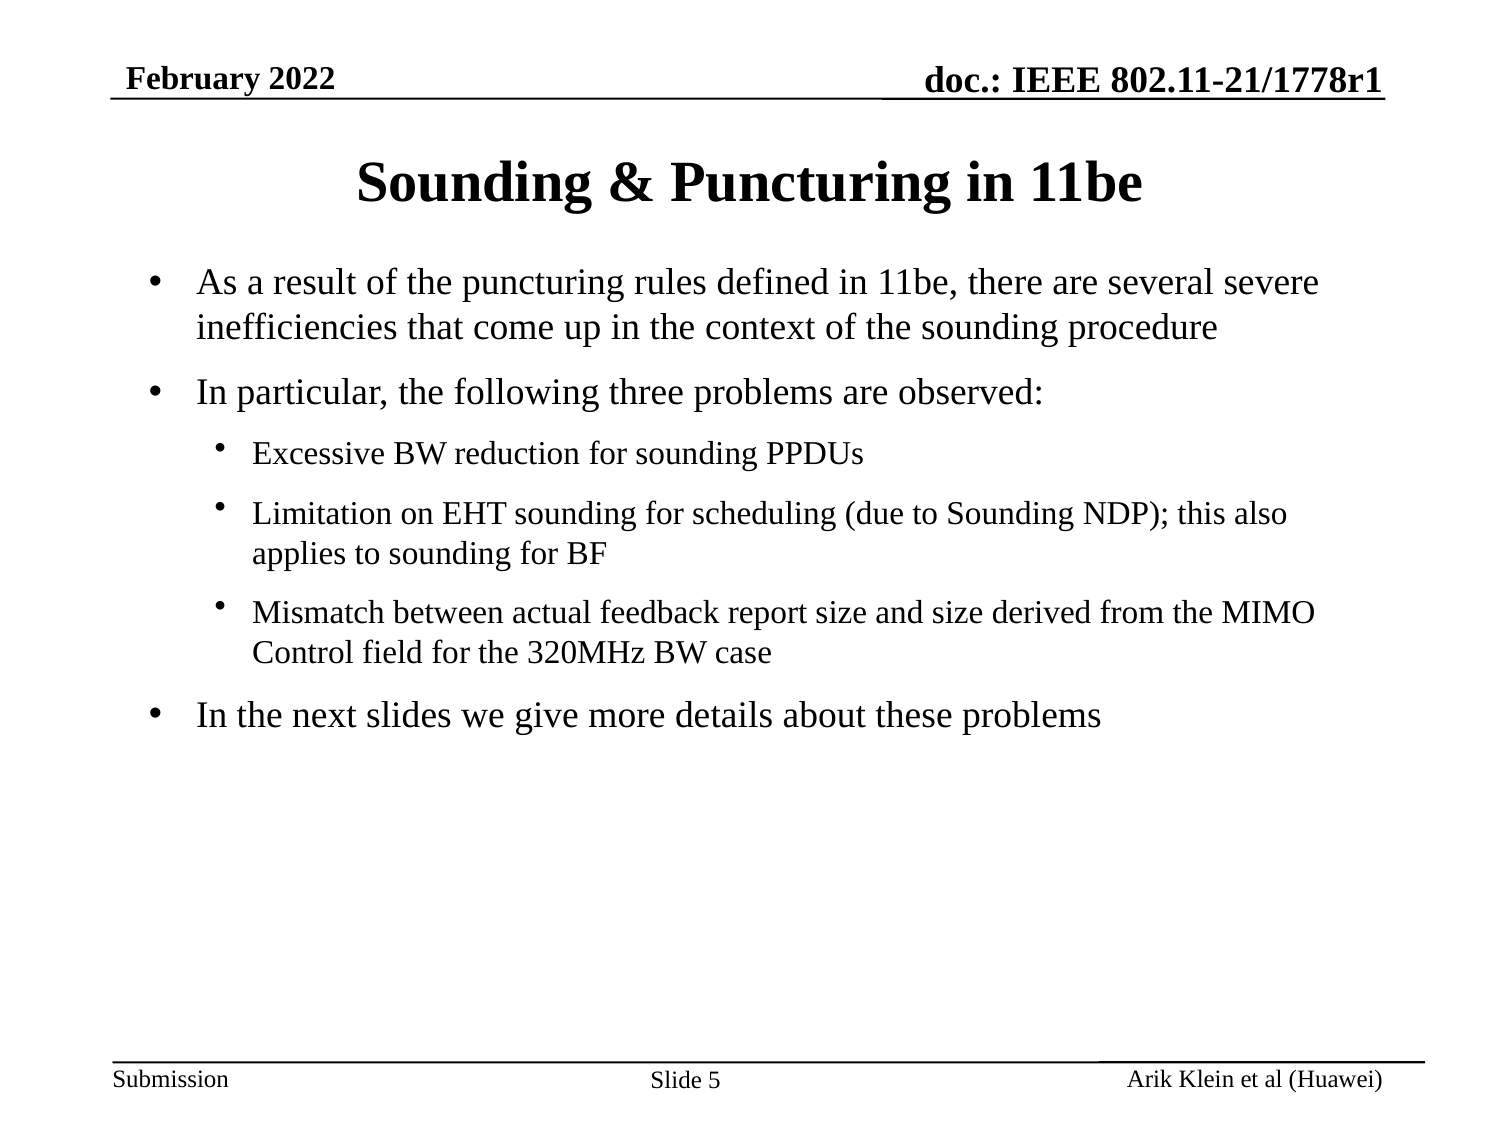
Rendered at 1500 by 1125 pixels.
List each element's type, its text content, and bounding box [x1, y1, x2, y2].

title Sounding & Puncturing in 11be [112, 133, 1388, 222]
list As a result of the puncturing rules defined in 11be, there are several severe inefficiencies that come up in the context of the sounding procedure In particular, the following three problems are observed: Excessive BW reduction for sounding PPDUs Limitation on EHT sounding for scheduling (due to Sounding NDP); this also applies to sounding for BF Mismatch between actual feedback report size and size derived from the MIMO Control field for the 320MHz BW case In the next slides we give more details about these problems [124, 249, 1388, 988]
